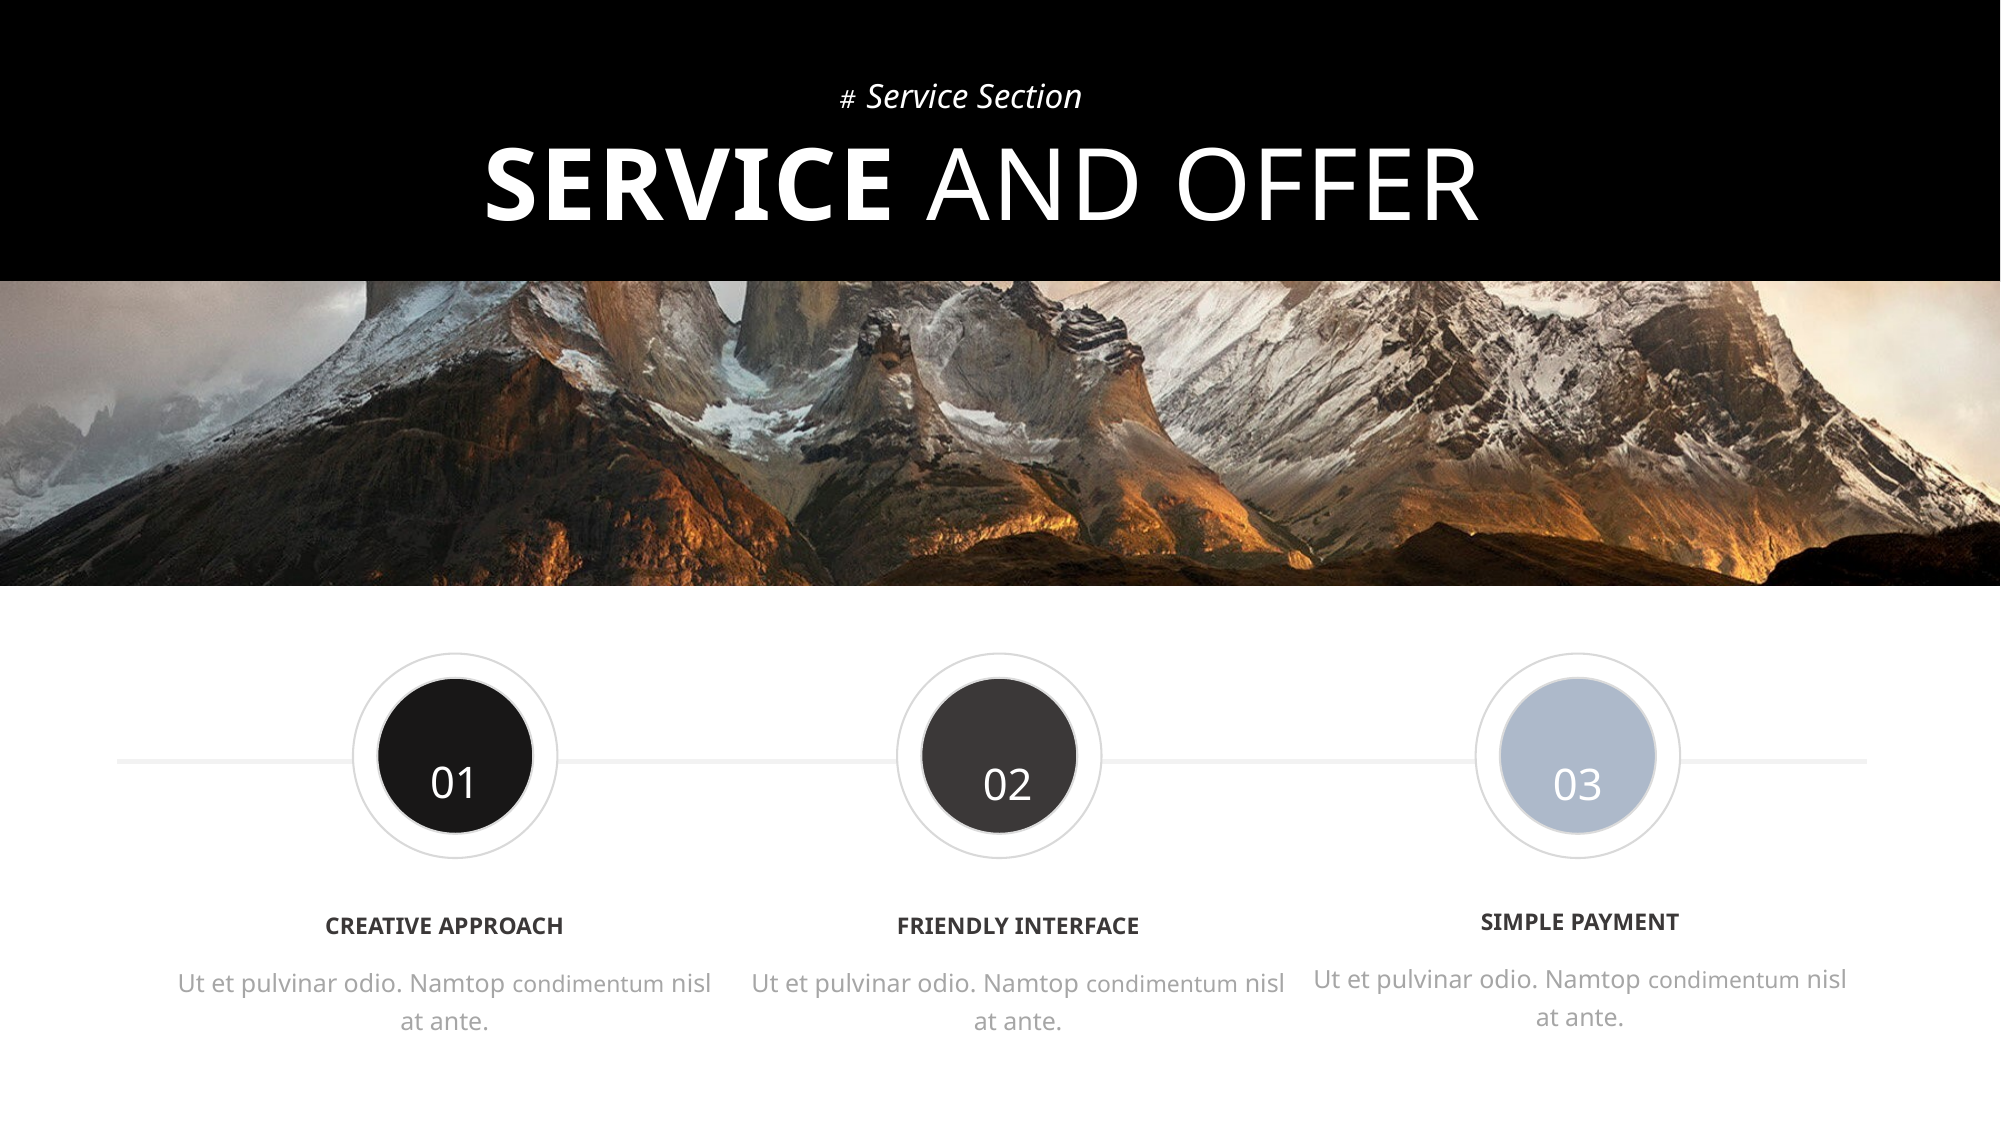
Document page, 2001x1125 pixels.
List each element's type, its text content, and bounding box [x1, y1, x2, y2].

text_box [352, 653, 558, 858]
text_box # Service Section [636, 72, 1286, 126]
text_box SIMPLE PAYMENT Ut et pulvinar odio. Namtop condimentum nisl at ante. [1293, 903, 1868, 1125]
picture [0, 281, 2000, 586]
text_box SERVICE AND OFFER [372, 126, 1592, 281]
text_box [897, 653, 1102, 858]
text_box FRIENDLY INTERFACE Ut et pulvinar odio. Namtop condimentum nisl at ante. [731, 907, 1293, 1125]
text_box CREATIVE APPROACH Ut et pulvinar odio. Namtop condimentum nisl at ante. [157, 907, 731, 1125]
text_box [1475, 653, 1681, 858]
